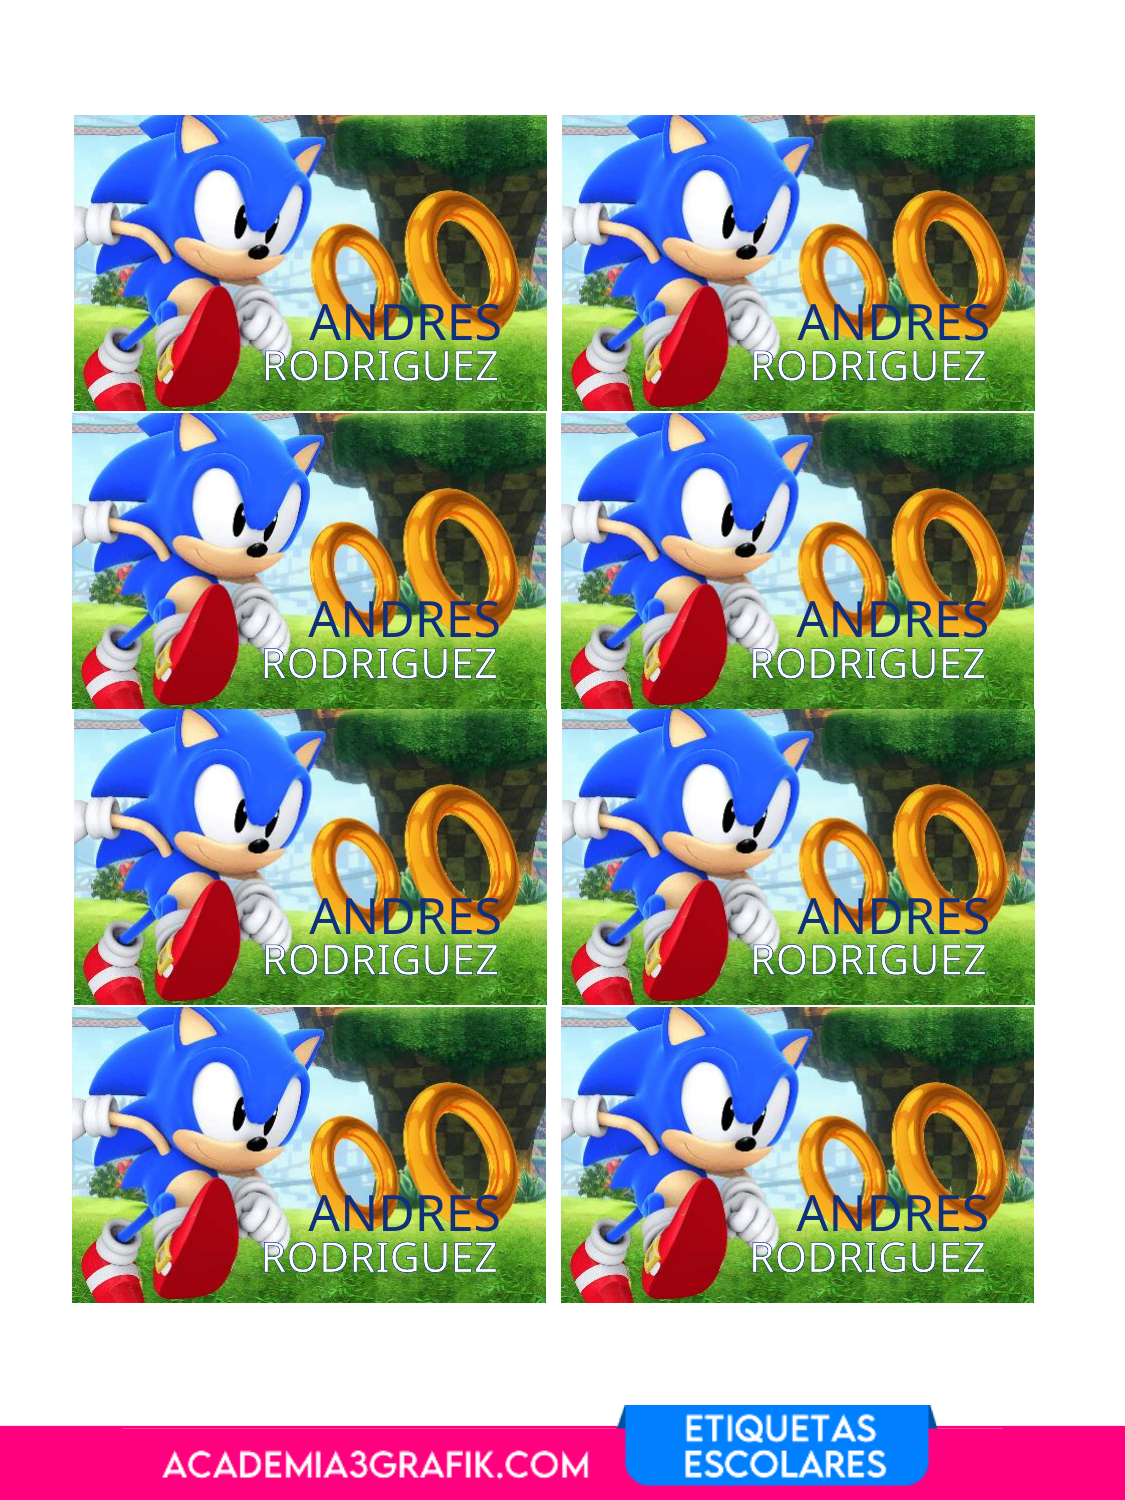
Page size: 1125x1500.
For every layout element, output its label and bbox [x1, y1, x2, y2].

picture [72, 1007, 546, 1303]
picture [561, 1007, 1034, 1303]
picture [74, 115, 547, 411]
picture [122, 1405, 1003, 1500]
picture [72, 413, 547, 1005]
picture [561, 413, 1035, 1005]
picture [562, 115, 1035, 411]
